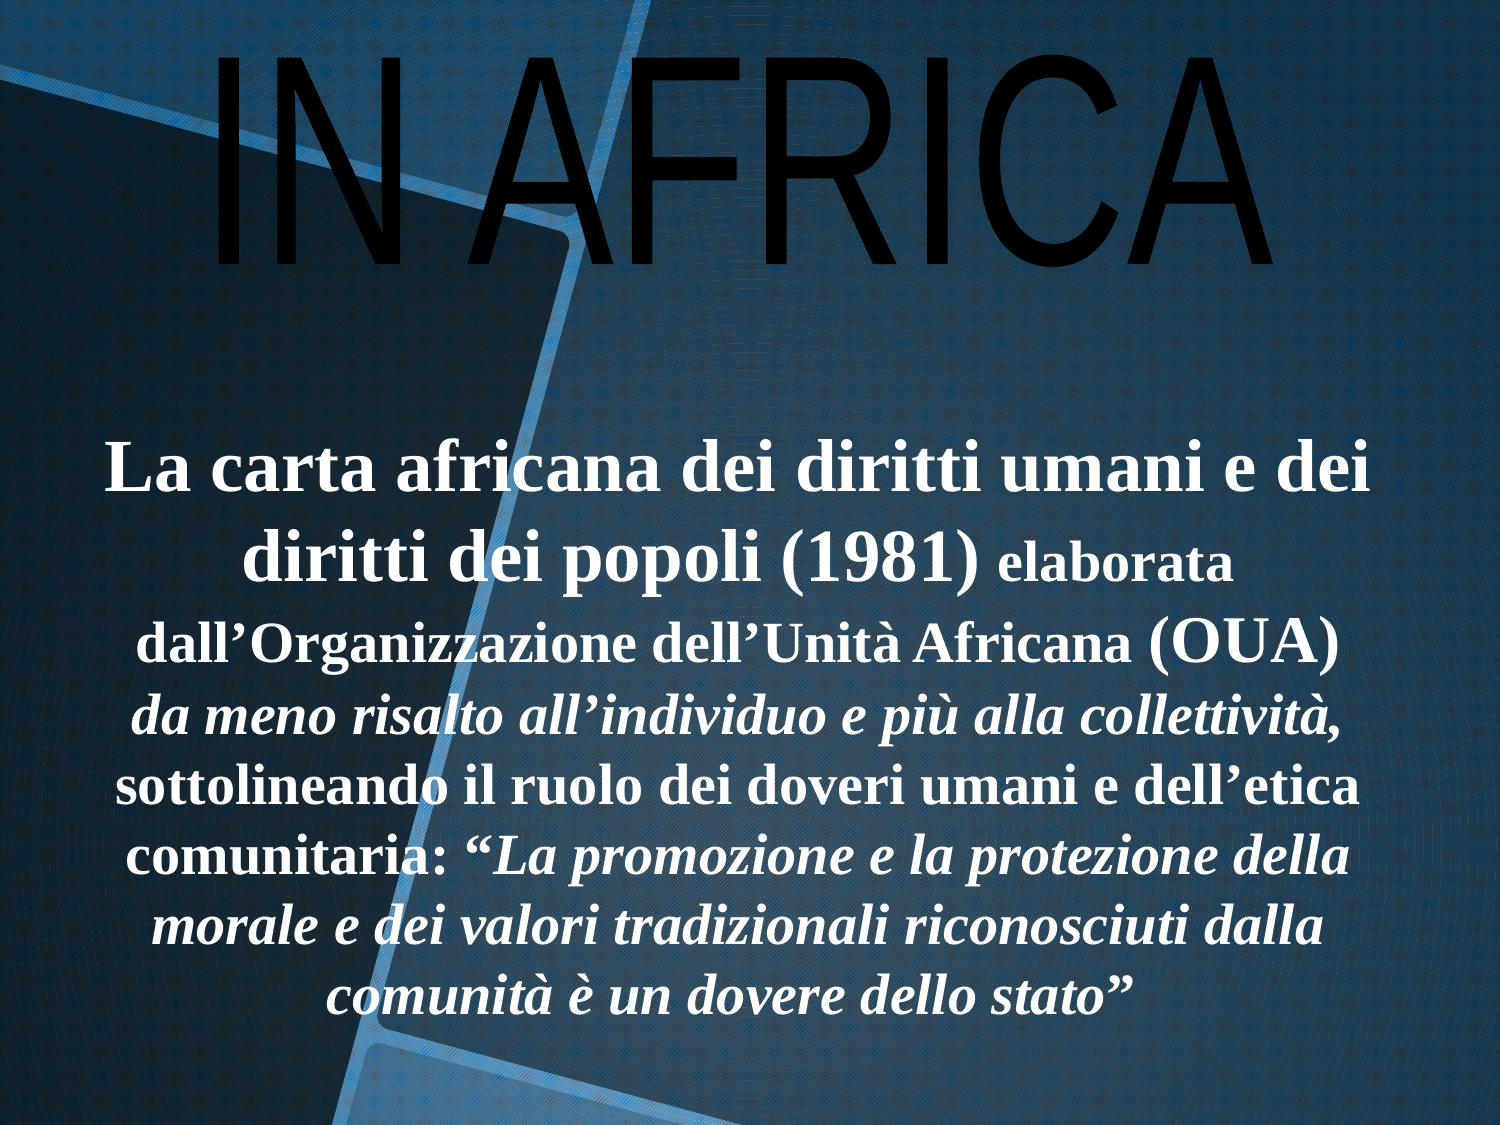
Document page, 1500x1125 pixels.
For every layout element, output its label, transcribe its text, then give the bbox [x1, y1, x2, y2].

text_box La carta africana dei diritti umani e dei diritti dei popoli (1981) elaborata dall’Organizzazione dell’Unità Africana (OUA) da meno risalto all’individuo e più alla collettività, sottolineando il ruolo dei doveri umani e dell’etica comunitaria: “La promozione e la protezione della morale e dei valori tradizionali riconosciuti dalla comunità è un dovere dello stato” [88, 408, 1388, 1034]
